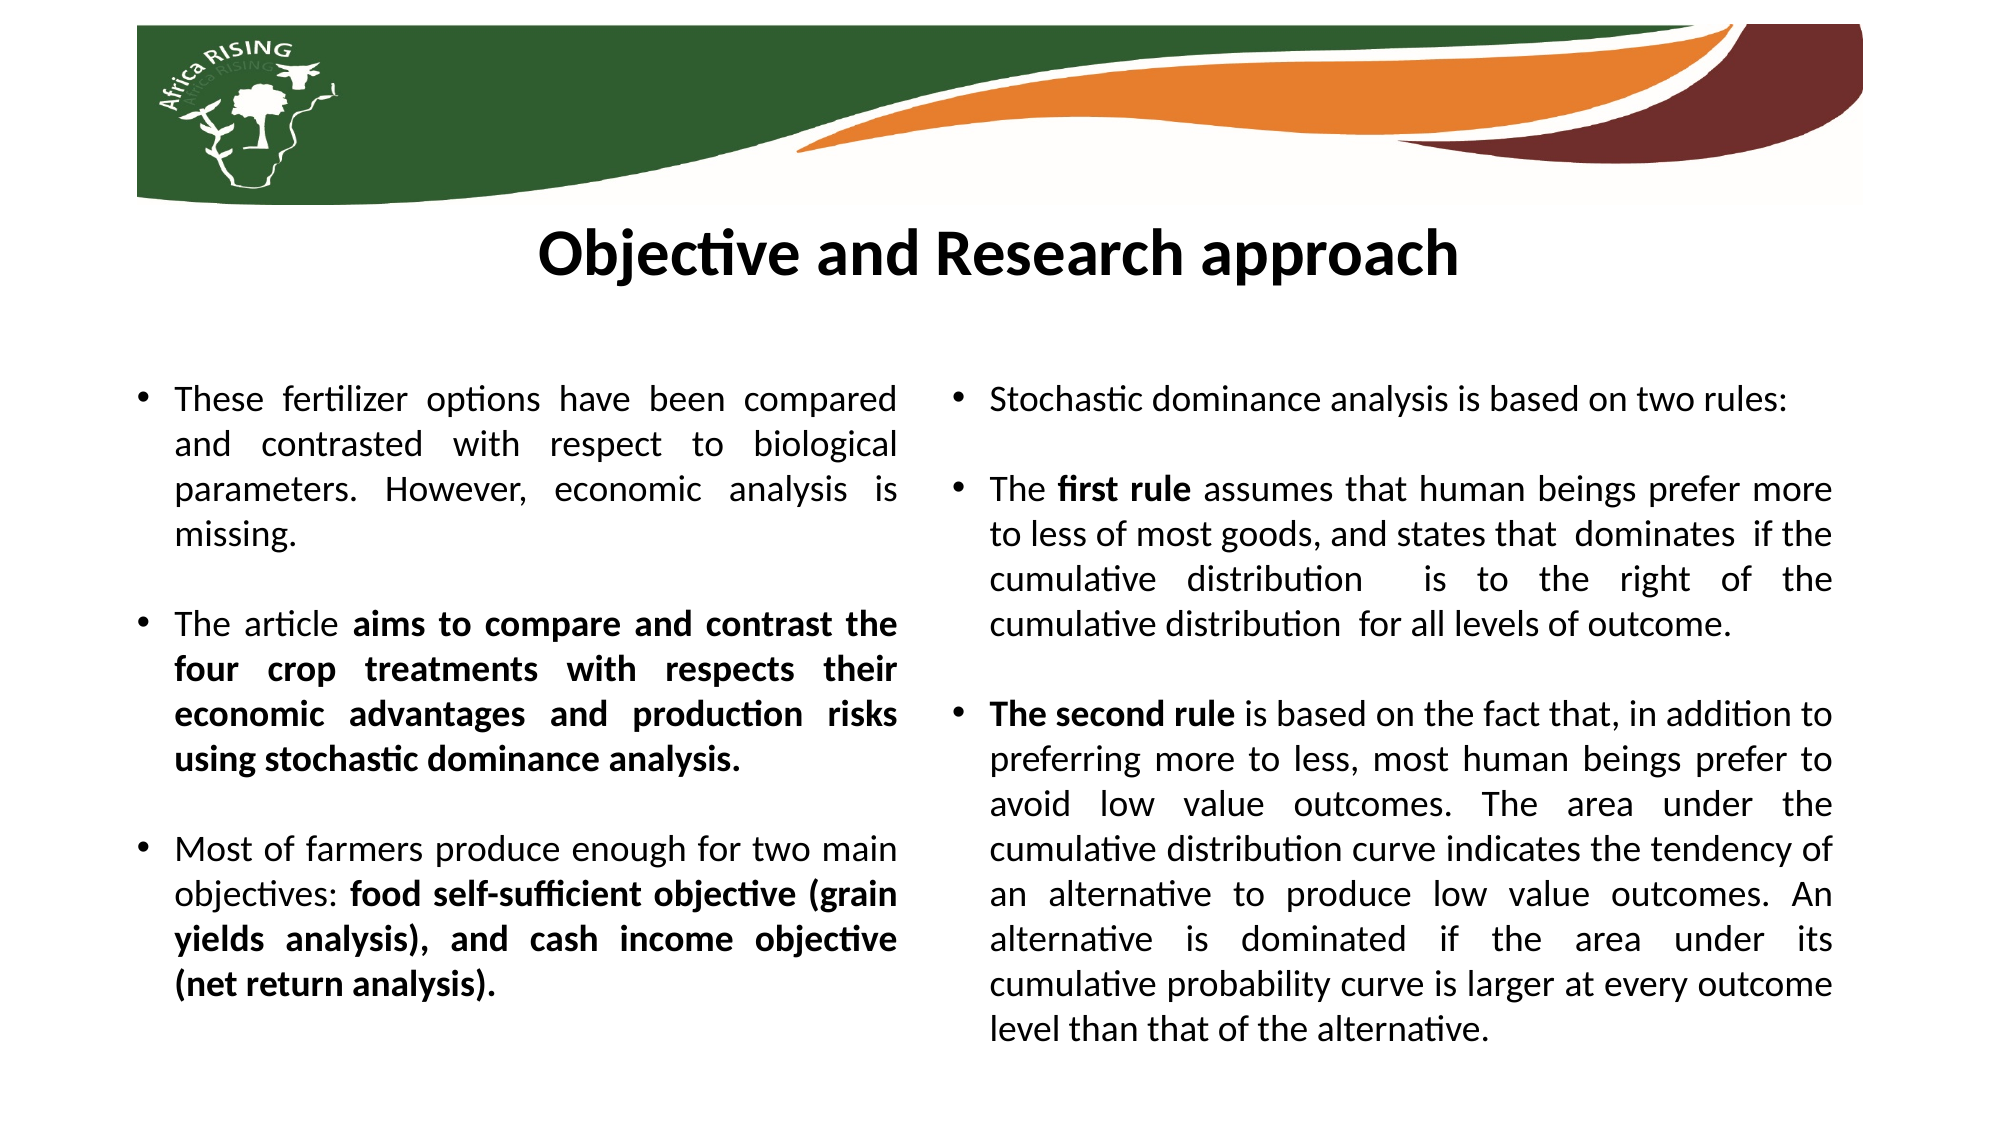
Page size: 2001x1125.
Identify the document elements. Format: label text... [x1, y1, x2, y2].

picture [137, 24, 1863, 205]
title Objective and Research approach [137, 205, 1863, 300]
list These fertilizer options have been compared and contrasted with respect to biological parameters. However, economic analysis is missing. The article aims to compare and contrast the four crop treatments with respects their economic advantages and production risks using stochastic dominance analysis. Most of farmers produce enough for two main objectives: food self-sufficient objective (grain yields analysis), and cash income objective (net return analysis). [121, 366, 914, 1064]
